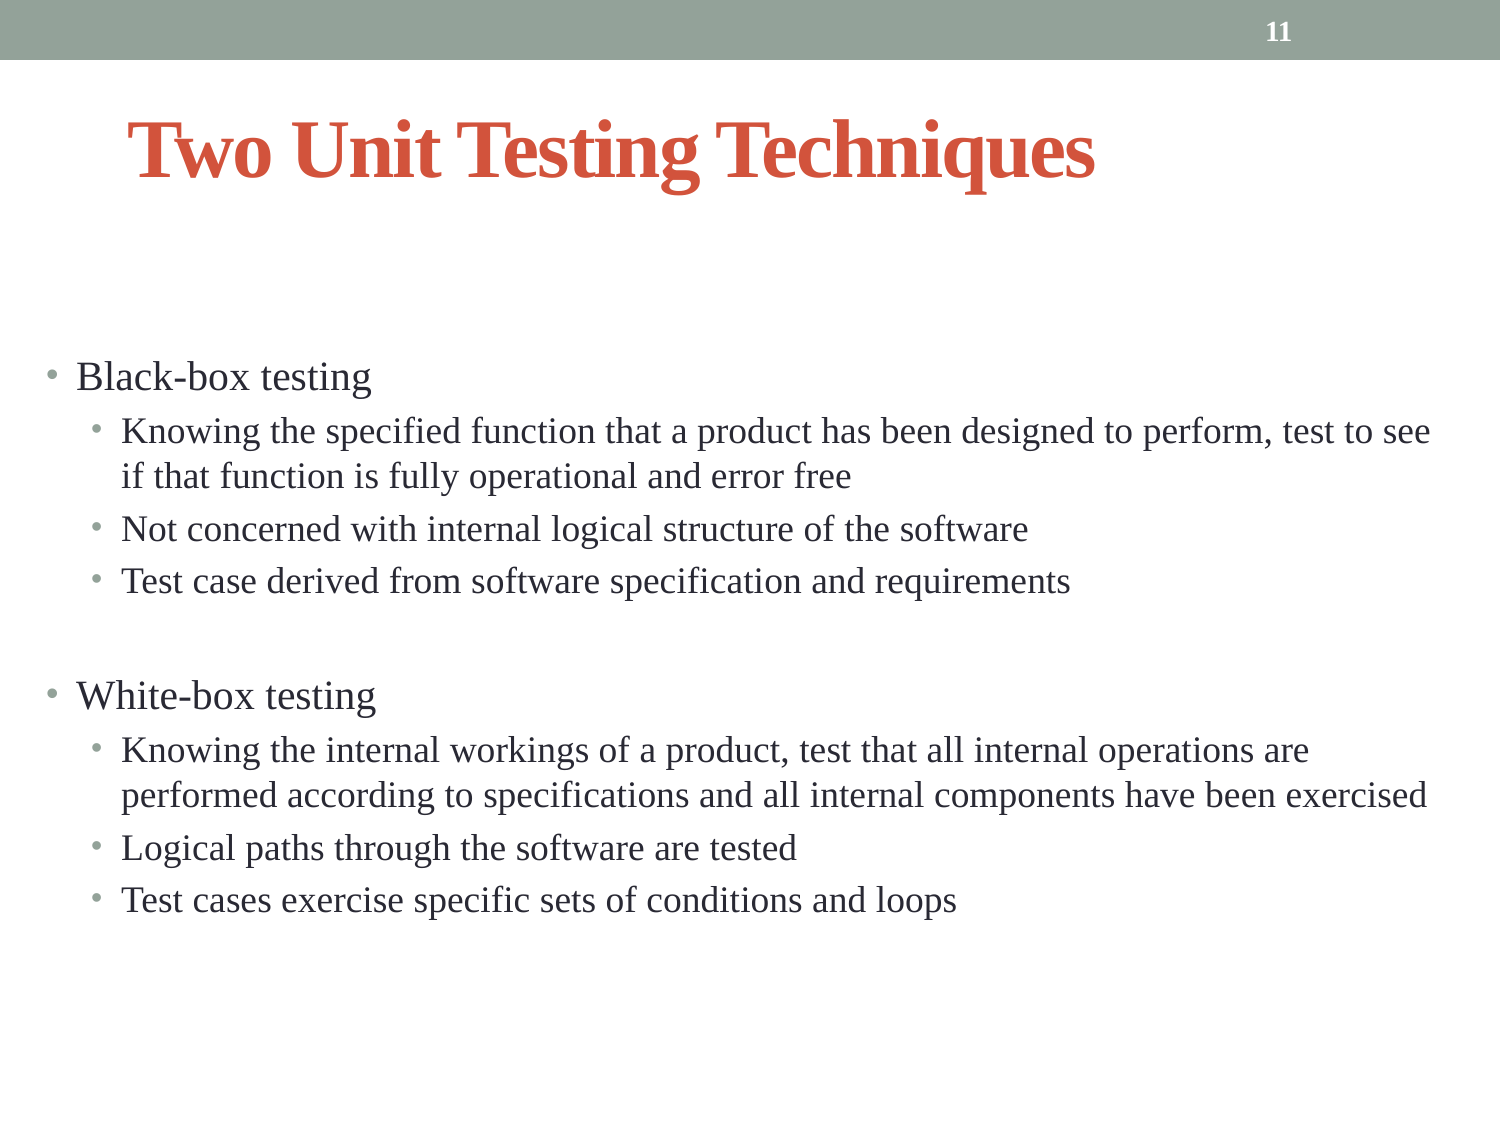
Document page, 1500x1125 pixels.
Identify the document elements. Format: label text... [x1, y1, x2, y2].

slide_number 11 [1250, 3, 1425, 57]
title Two Unit Testing Techniques [112, 50, 1388, 238]
list Black-box testing Knowing the specified function that a product has been designed to perform, test to see if that function is fully operational and error free Not concerned with internal logical structure of the software Test case derived from software specification and requirements White-box testing Knowing the internal workings of a product, test that all internal operations are performed according to specifications and all internal components have been exercised Logical paths through the software are tested Test cases exercise specific sets of conditions and loops [31, 341, 1469, 1054]
